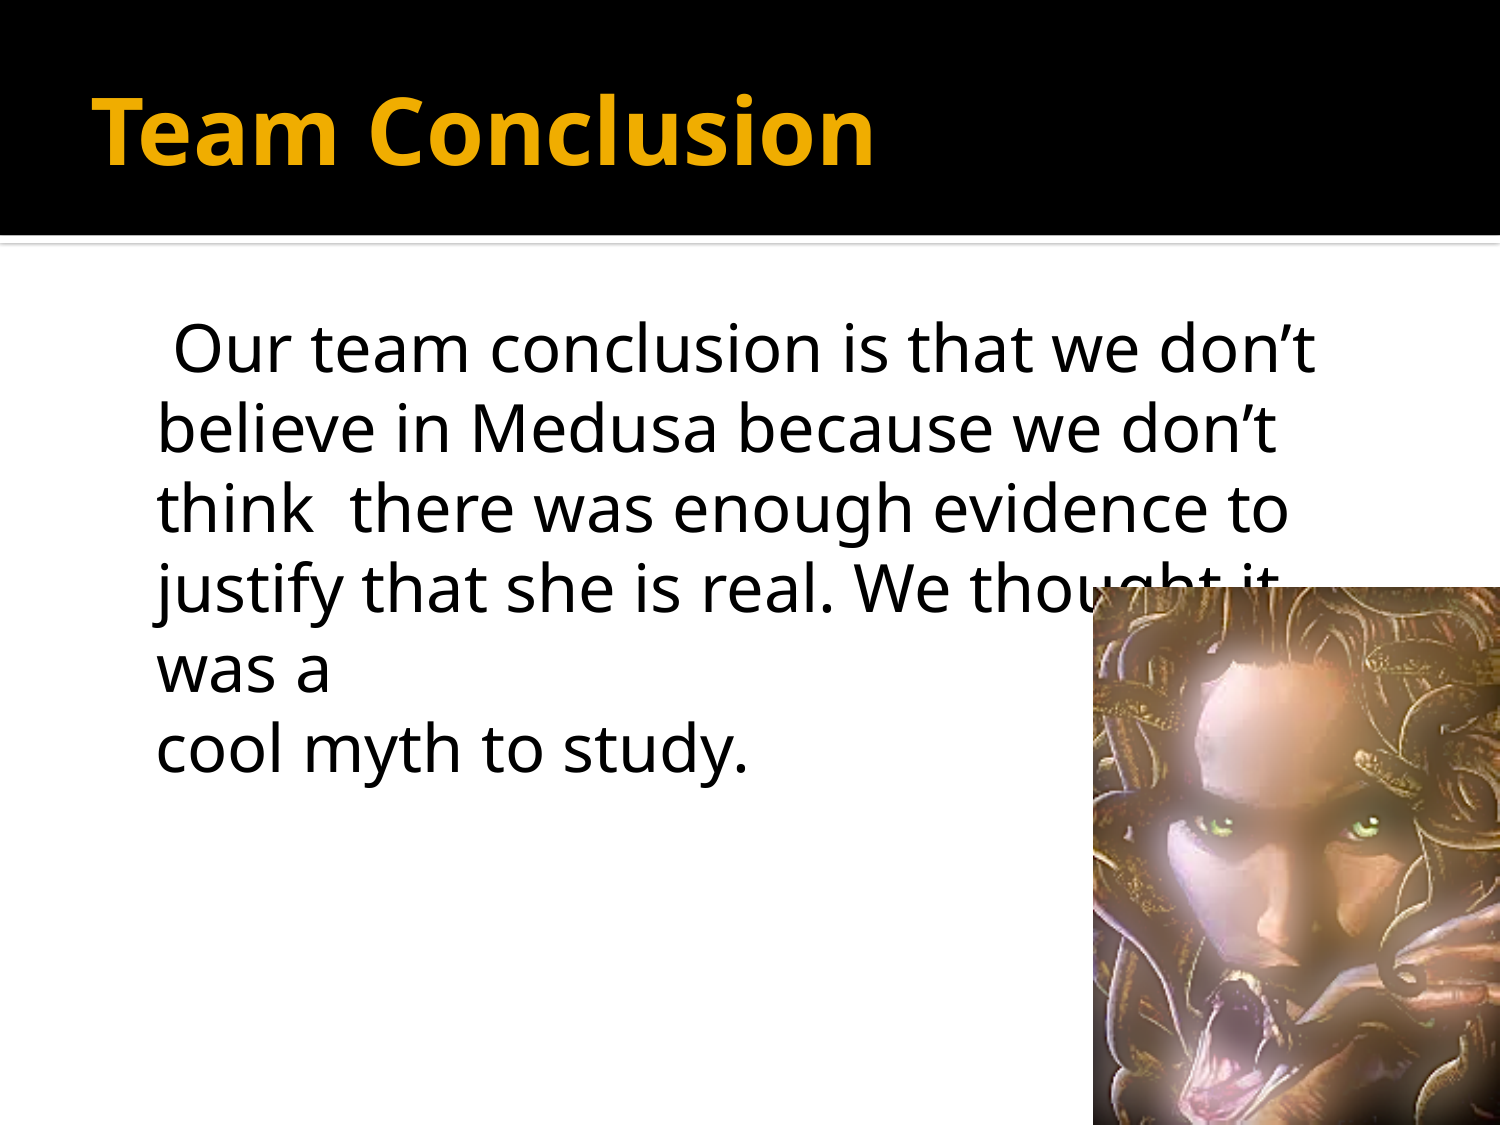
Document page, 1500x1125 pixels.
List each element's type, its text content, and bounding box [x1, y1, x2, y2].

title Team Conclusion [75, 25, 1425, 231]
list Our team conclusion is that we don’t believe in Medusa because we don’t think there was enough evidence to justify that she is real. We thought it was a cool myth to study. [75, 291, 1425, 1050]
picture [1093, 587, 1500, 1125]
